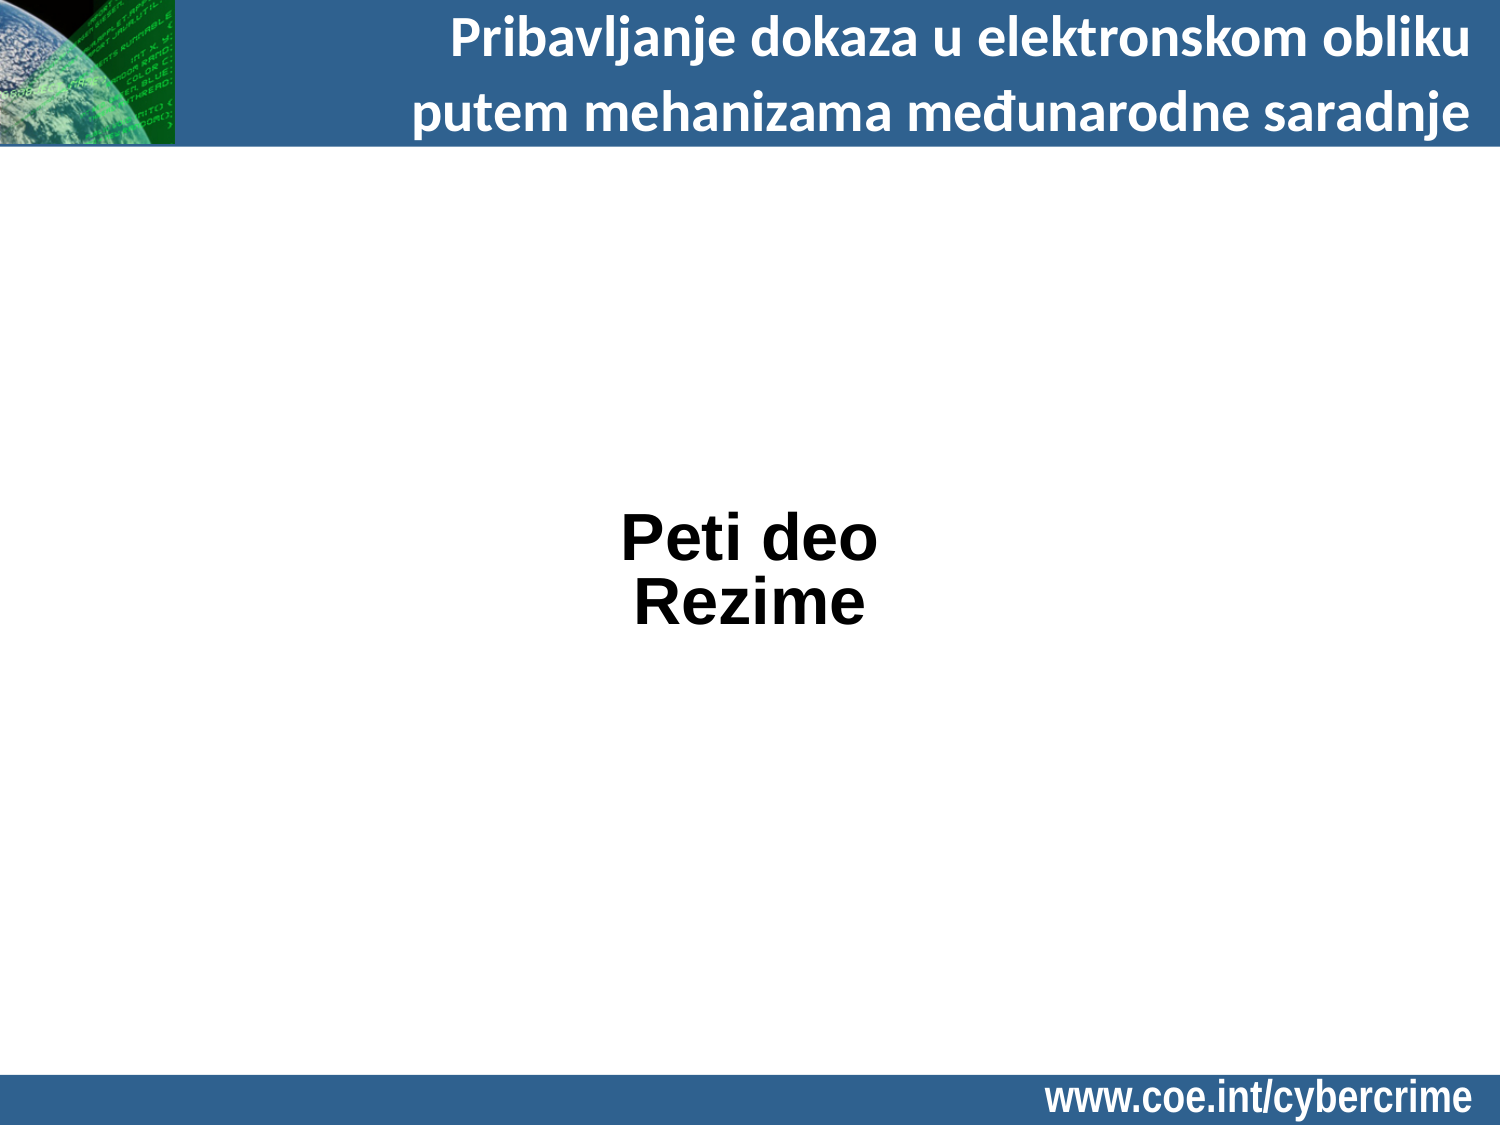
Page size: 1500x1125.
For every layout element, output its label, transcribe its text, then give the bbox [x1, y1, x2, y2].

text_box [0, 1073, 1030, 1125]
text_box www.coe.int/cybercrime [1030, 1059, 1500, 1125]
picture [0, 0, 175, 144]
text_box Pribavljanje dokaza u elektronskom obliku putem mehanizama međunarodne saradnje [177, 0, 1500, 149]
text_box Peti deo Rezime [50, 502, 1450, 646]
